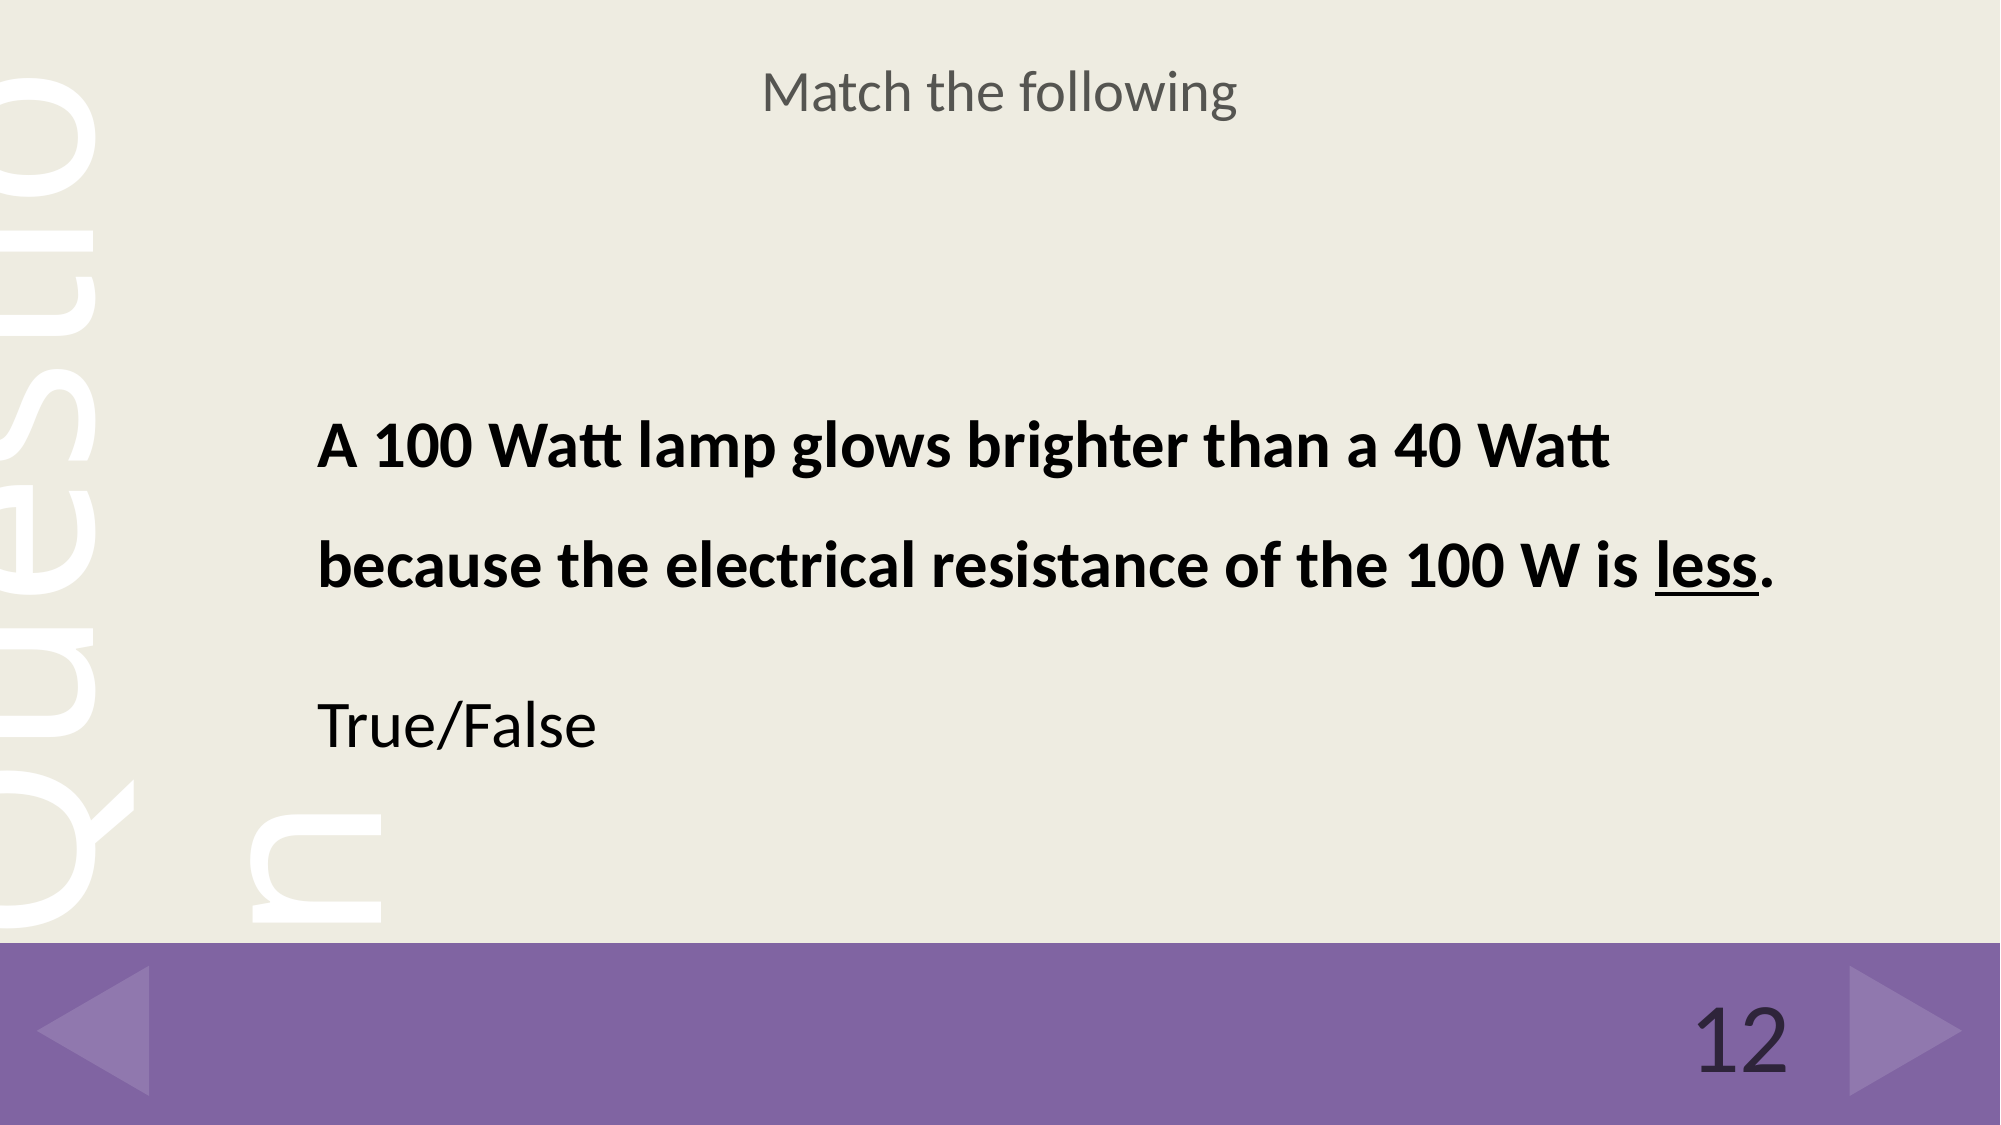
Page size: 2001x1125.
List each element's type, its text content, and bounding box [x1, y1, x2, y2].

list A 100 Watt lamp glows brighter than a 40 Watt because the electrical resistance of the 100 W is less. True/False [302, 307, 1807, 894]
title Match the following [99, 45, 1900, 132]
list 12 [1494, 967, 1806, 1097]
